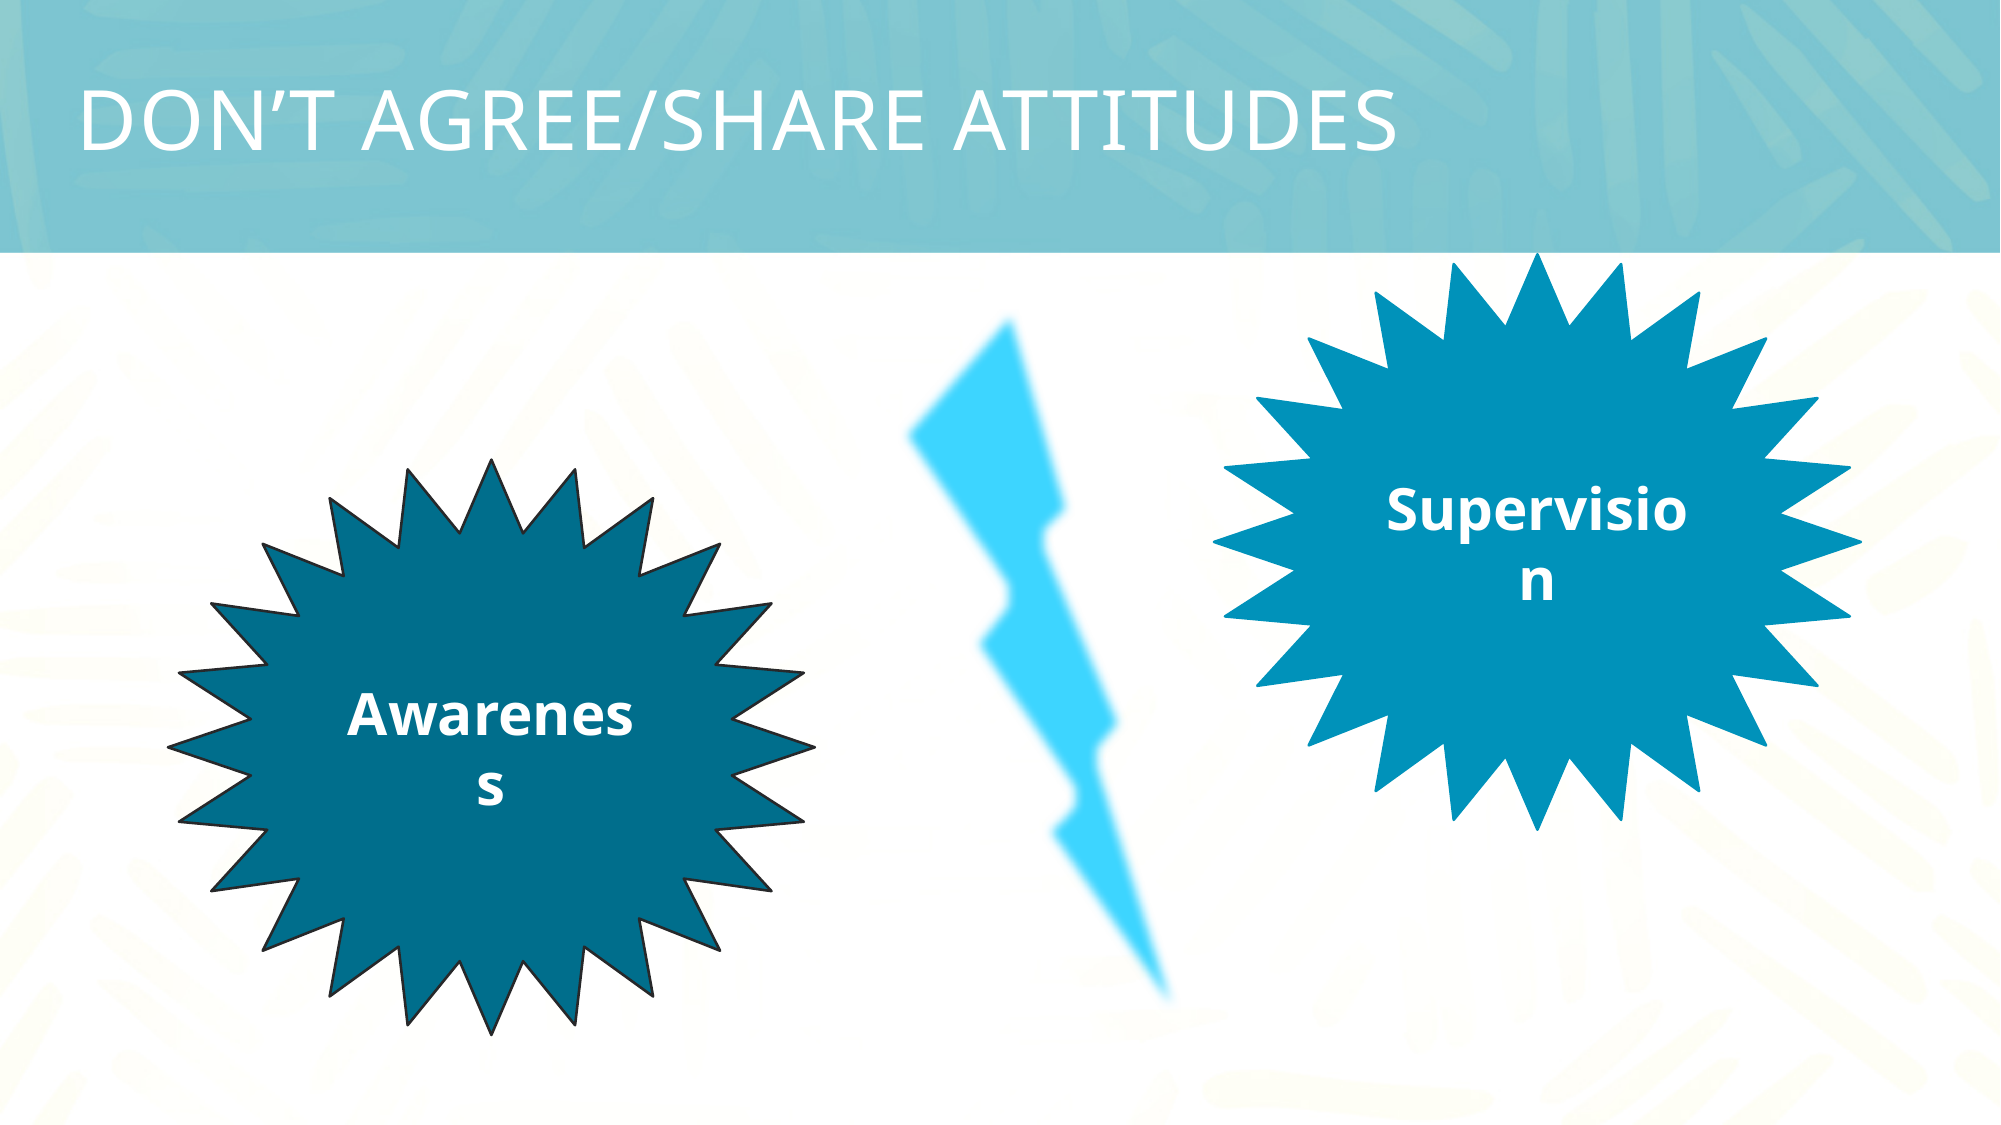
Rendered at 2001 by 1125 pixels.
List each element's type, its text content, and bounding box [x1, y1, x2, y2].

title Don’t agree/share attitudes [61, 33, 1938, 220]
picture [0, 0, 2000, 1125]
text_box Supervision [1212, 252, 1863, 831]
text_box Awareness [166, 458, 817, 1037]
text_box [918, 334, 1148, 956]
